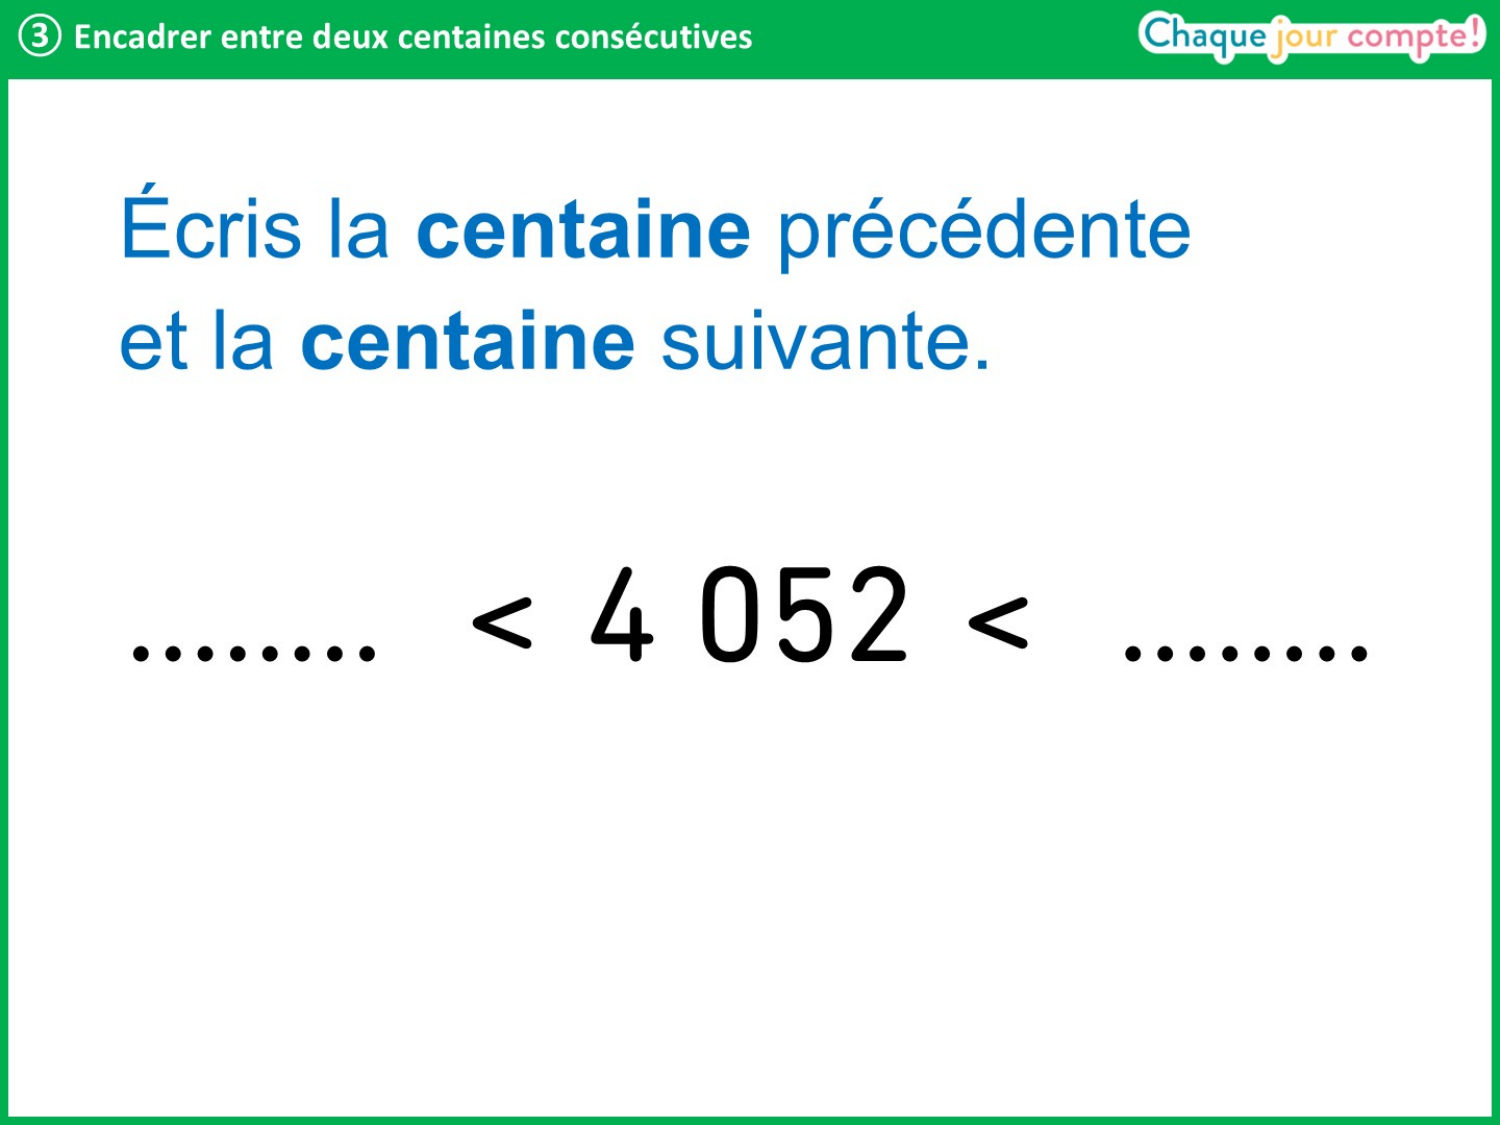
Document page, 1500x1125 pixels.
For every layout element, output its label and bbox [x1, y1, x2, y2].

list [0, 0, 1500, 1125]
